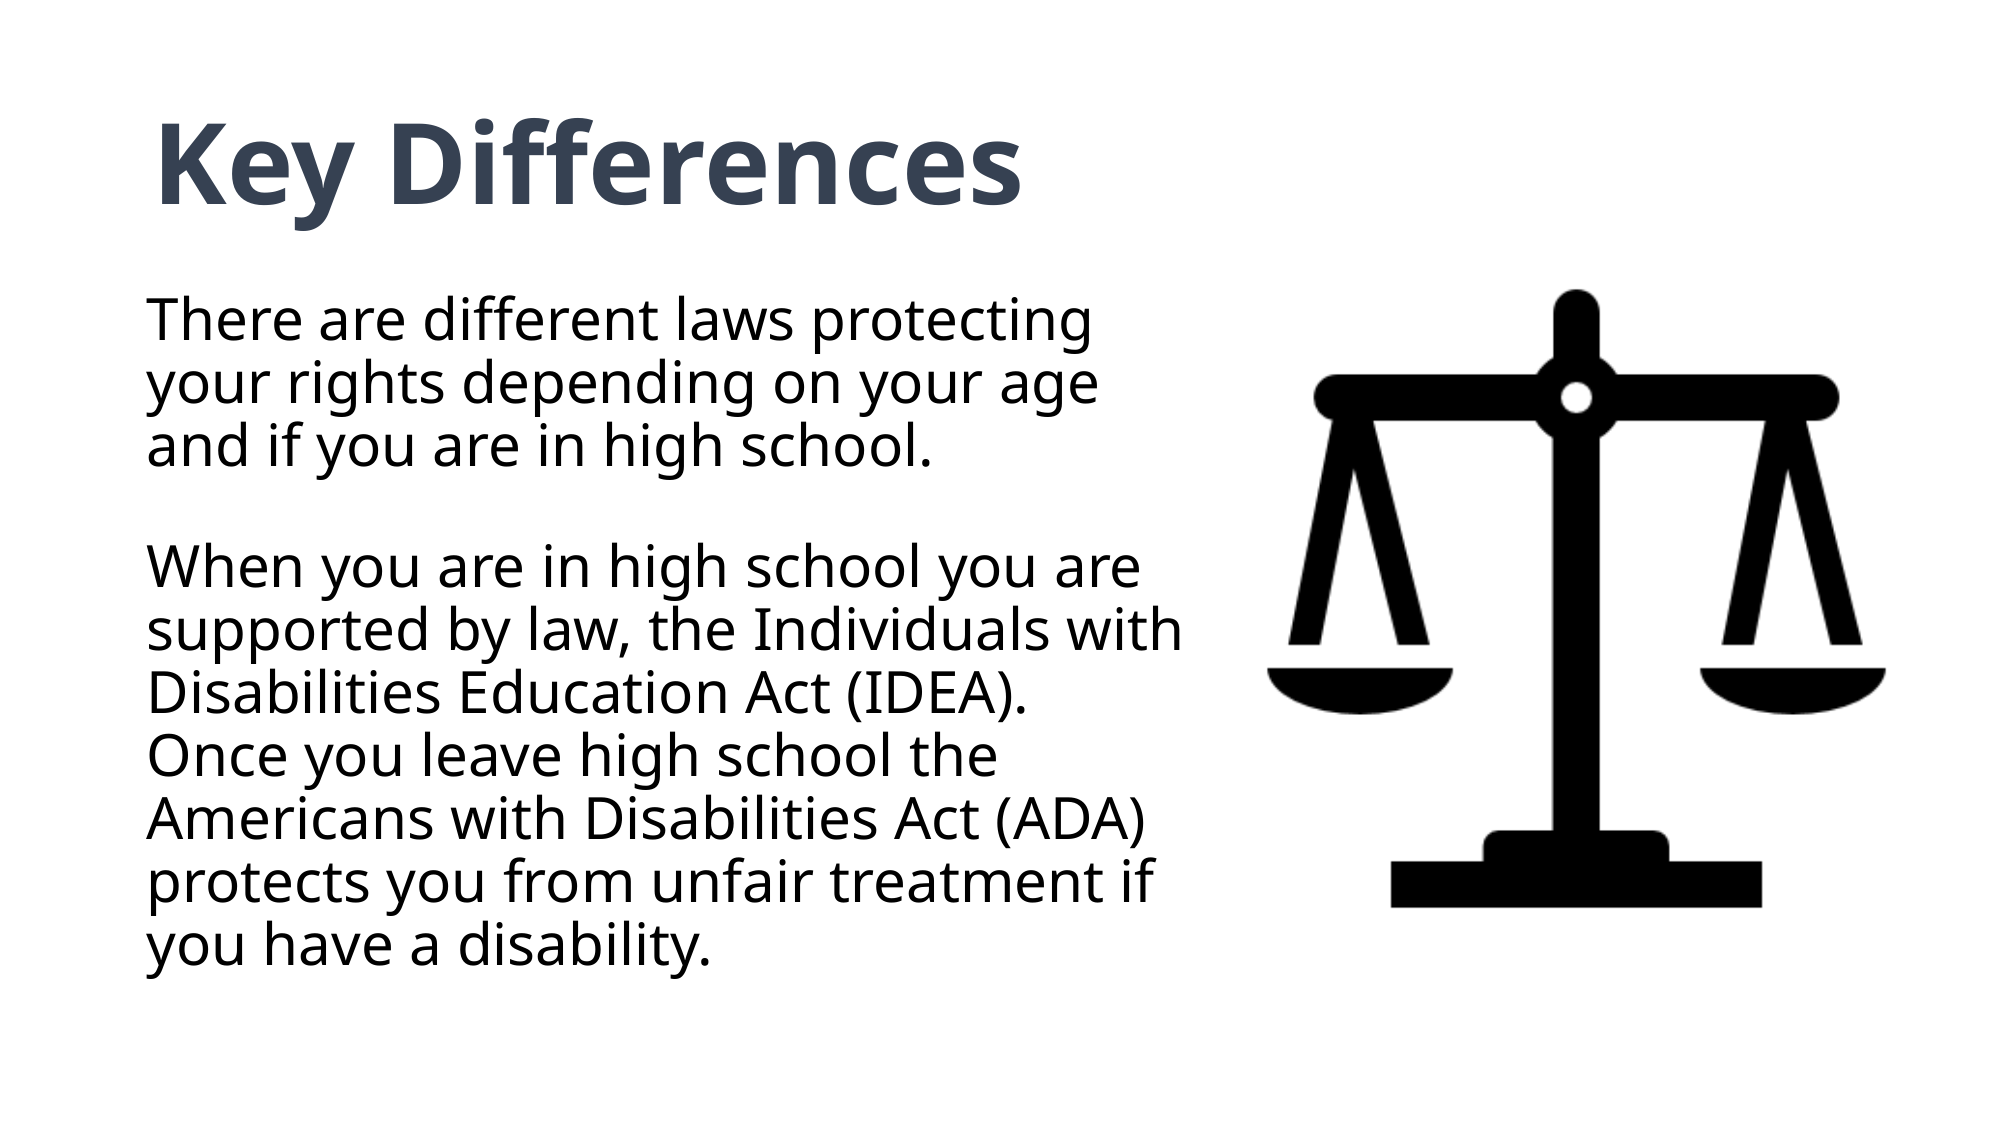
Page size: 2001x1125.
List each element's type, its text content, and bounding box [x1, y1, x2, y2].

title Key Differences [137, 59, 1863, 278]
list There are different laws protecting your rights depending on your age and if you are in high school. When you are in high school you are supported by law, the Individuals with Disabilities Education Act (IDEA). Once you leave high school the Americans with Disabilities Act (ADA) protects you from unfair treatment if you have a disability. [131, 282, 1202, 1049]
picture [1206, 228, 1949, 971]
